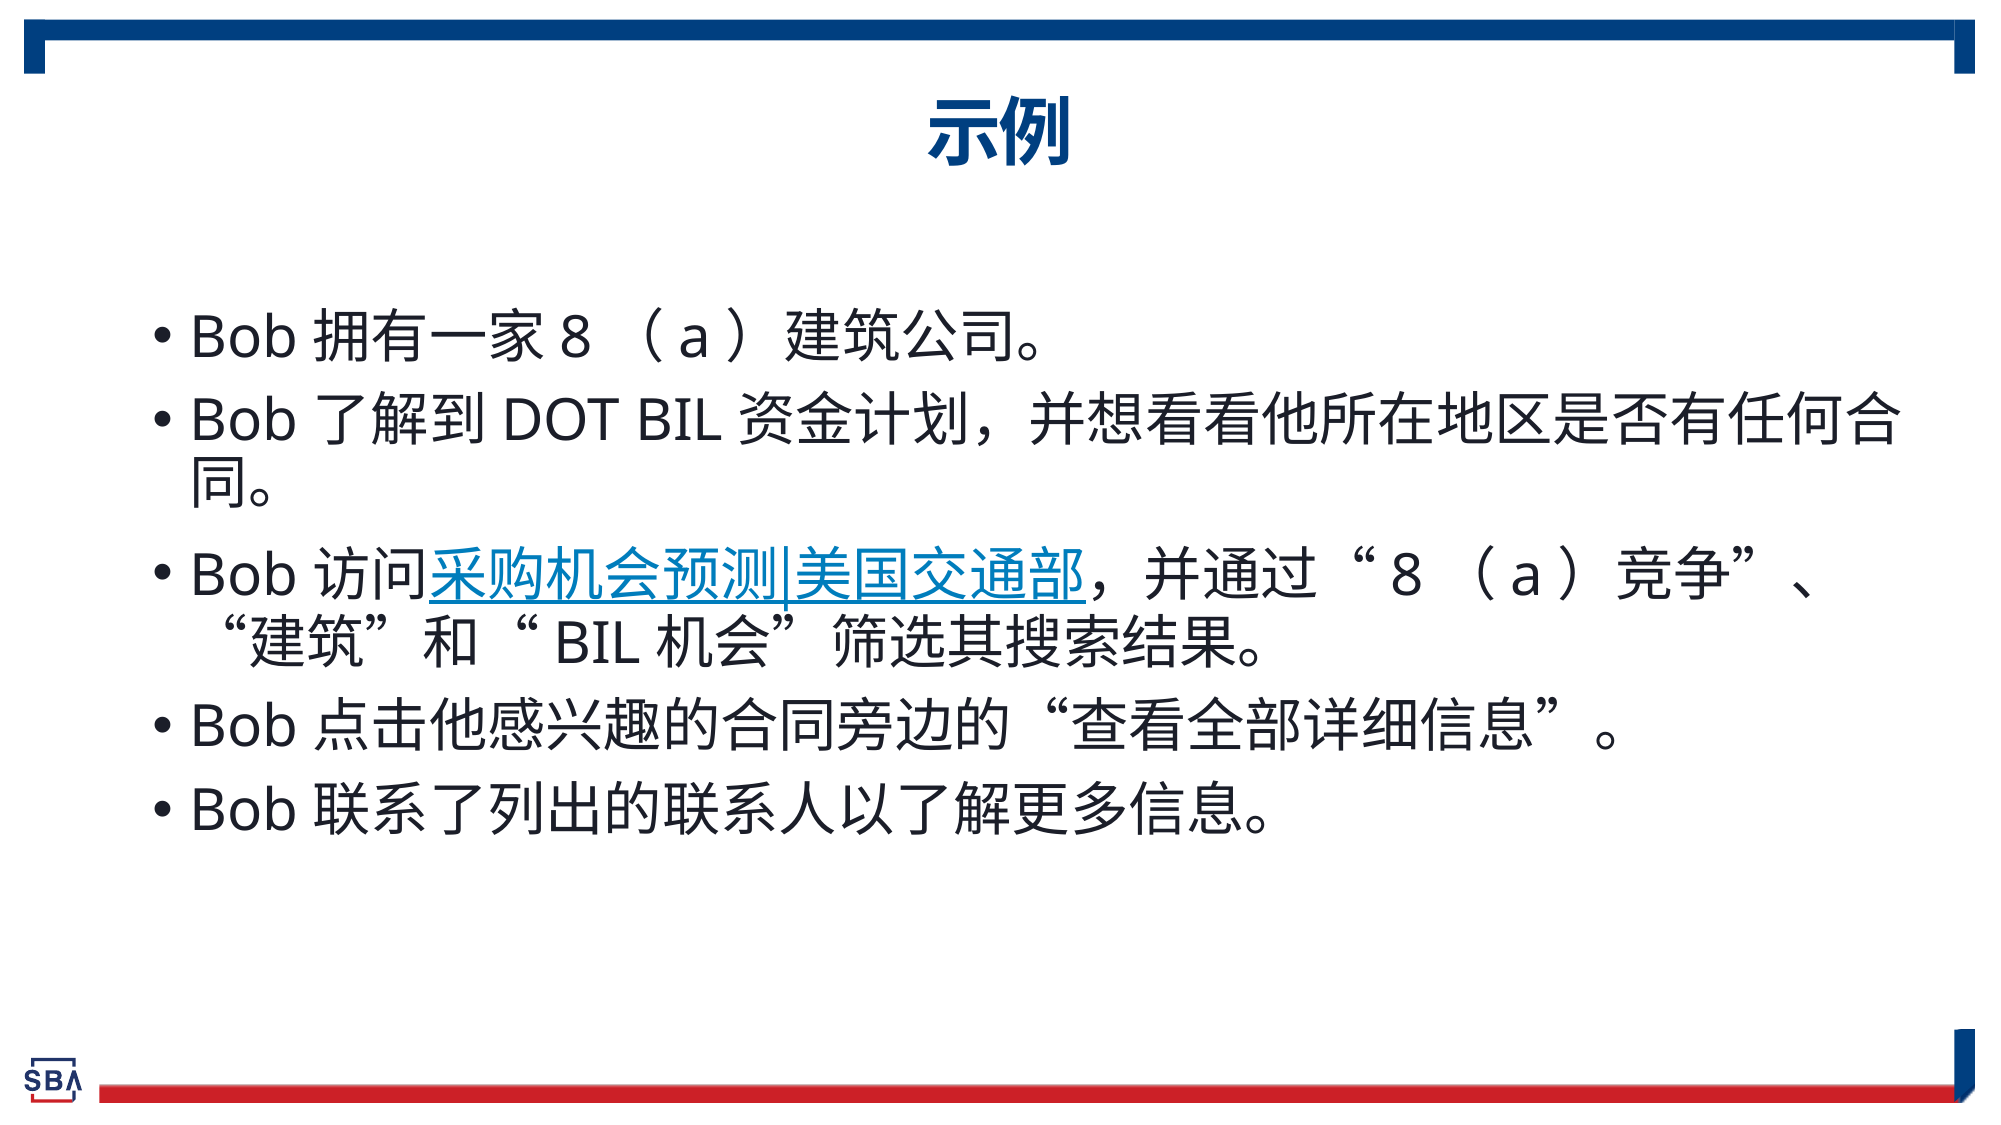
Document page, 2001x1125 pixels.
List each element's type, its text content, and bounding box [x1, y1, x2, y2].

title 示例 [137, 87, 1863, 186]
list Bob拥有一家8（a）建筑公司。 Bob了解到DOT BIL资金计划，并想看看他所在地区是否有任何合同。 Bob访问采购机会预测|美国交通部，并通过“8（a）竞争”、“建筑”和“BIL机会”筛选其搜索结果。 Bob点击他感兴趣的合同旁边的“查看全部详细信息”。 Bob联系了列出的联系人以了解更多信息。 [137, 299, 1929, 990]
